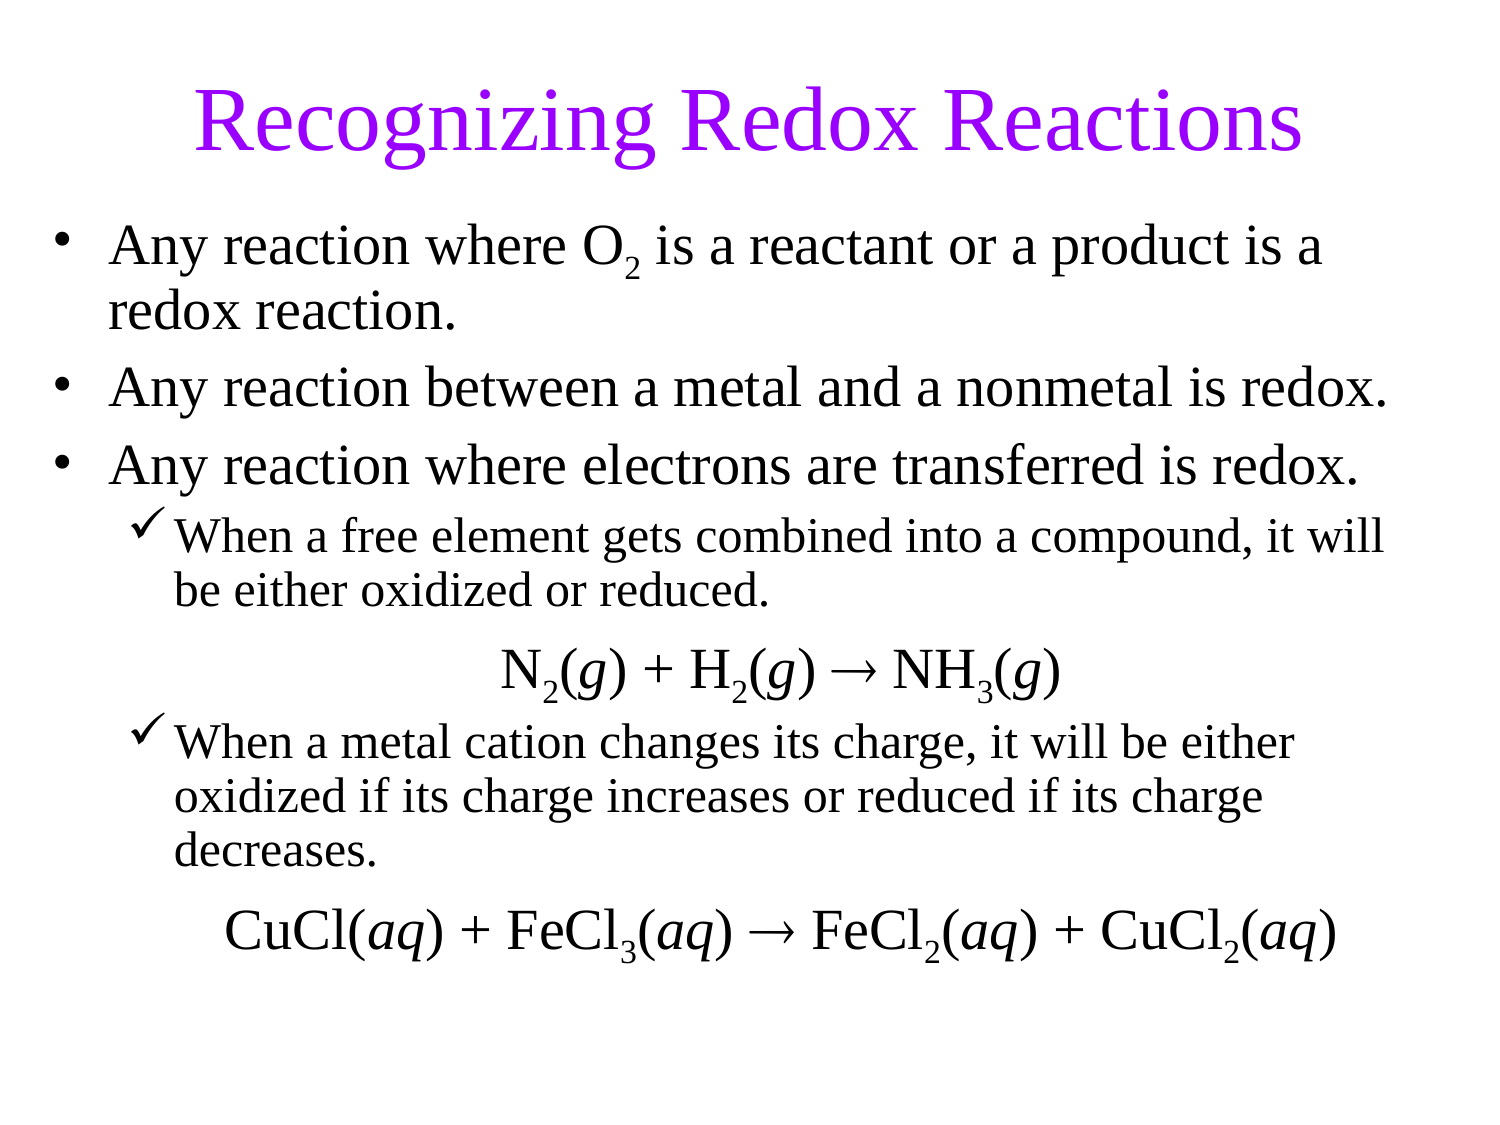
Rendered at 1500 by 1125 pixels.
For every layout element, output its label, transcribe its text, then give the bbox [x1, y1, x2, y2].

text_box Any reaction where O2 is a reactant or a product is a redox reaction. Any reaction between a metal and a nonmetal is redox. Any reaction where electrons are transferred is redox. When a free element gets combined into a compound, it will be either oxidized or reduced. N2(g) + H2(g)  NH3(g) When a metal cation changes its charge, it will be either oxidized if its charge increases or reduced if its charge decreases. CuCl(aq) + FeCl3(aq)  FeCl2(aq) + CuCl2(aq) [37, 199, 1450, 988]
text_box Recognizing Redox Reactions [112, 20, 1388, 199]
